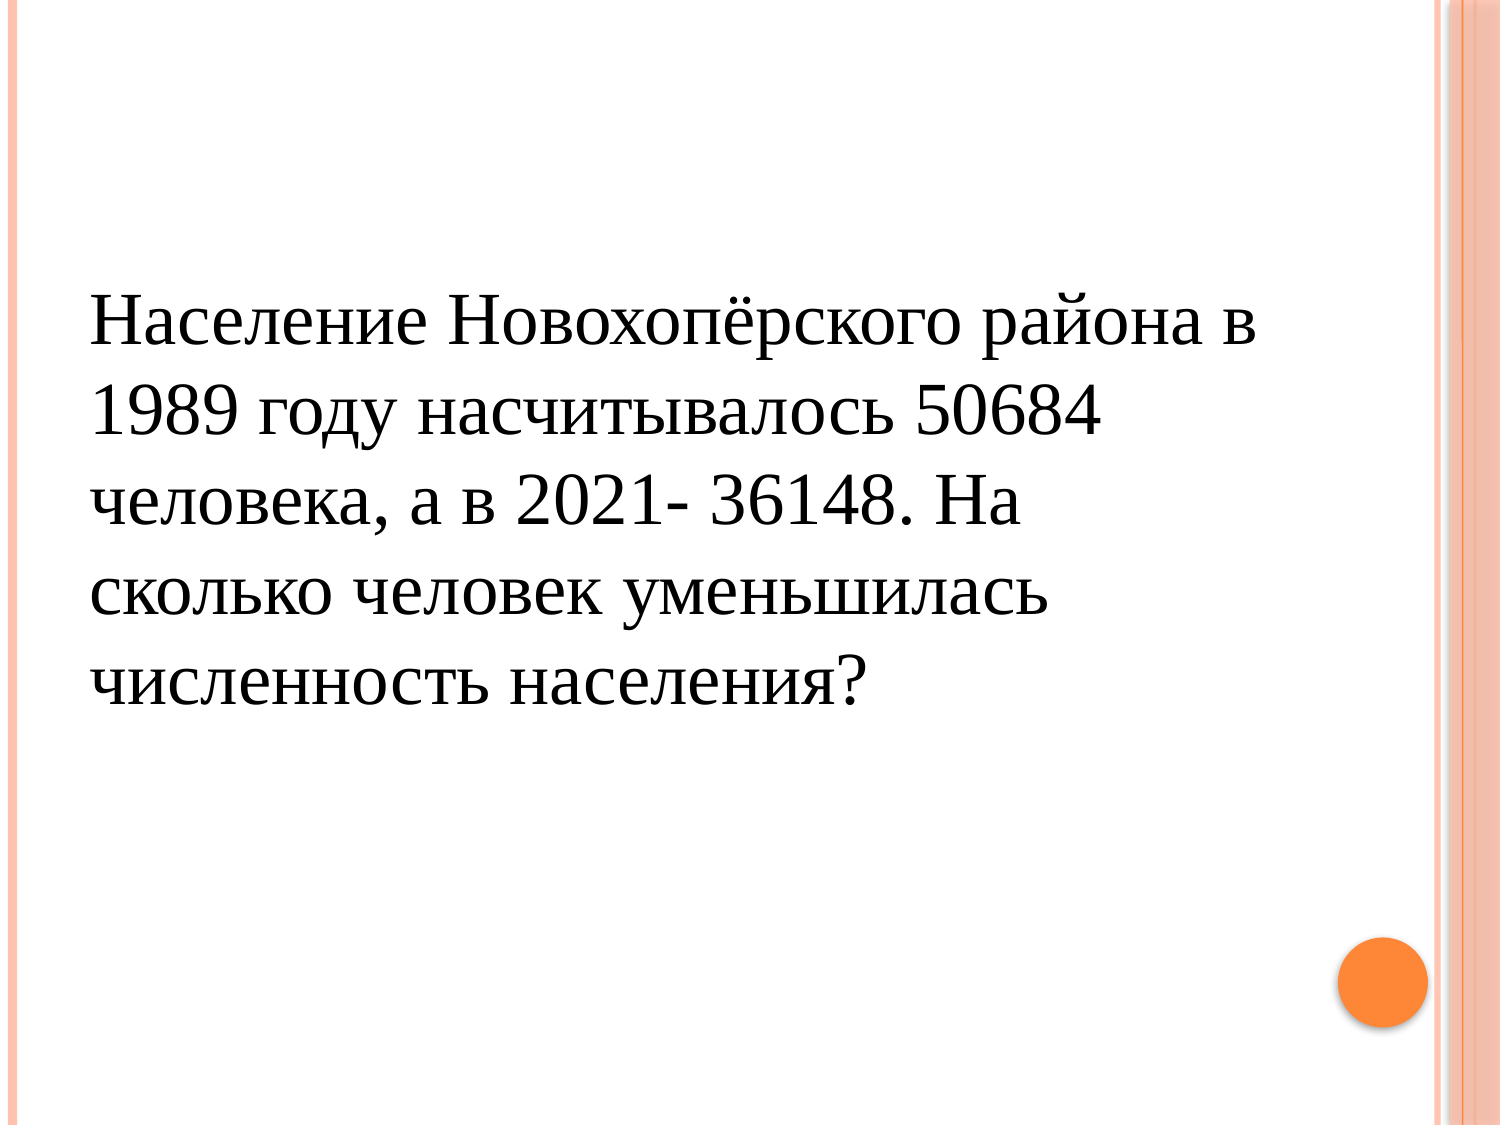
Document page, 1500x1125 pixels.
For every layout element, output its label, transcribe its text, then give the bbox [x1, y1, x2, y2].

list Население Новохопёрского района в 1989 году насчитывалось 50684 человека, а в 2021- 36148. На сколько человек уменьшилась численность населения? [75, 262, 1300, 1062]
